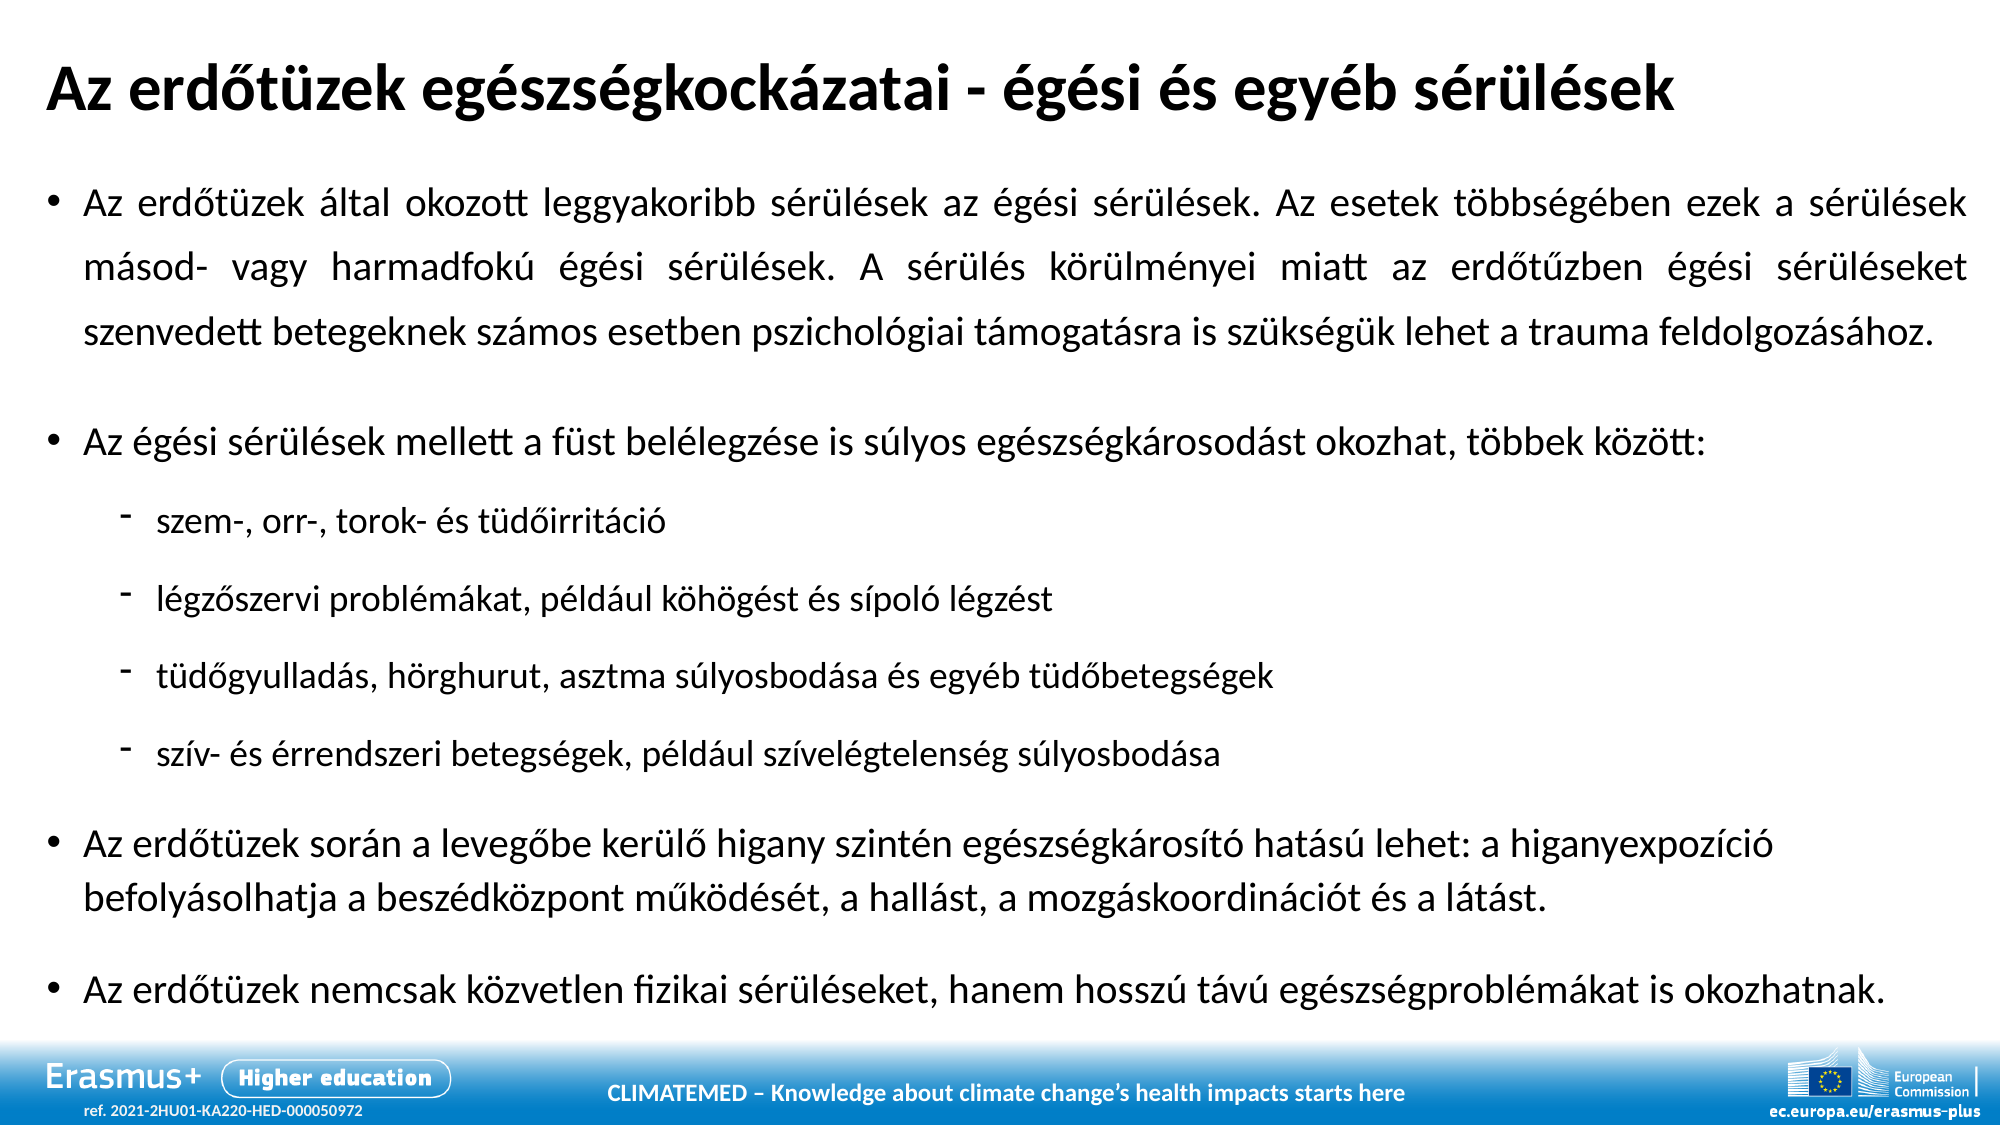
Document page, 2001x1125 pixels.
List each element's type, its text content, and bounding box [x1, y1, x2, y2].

picture [0, 899, 2000, 1125]
list Az erdőtüzek által okozott leggyakoribb sérülések az égési sérülések. Az esetek többségében ezek a sérülések másod- vagy harmadfokú égési sérülések. A sérülés körülményei miatt az erdőtűzben égési sérüléseket szenvedett betegeknek számos esetben pszichológiai támogatásra is szükségük lehet a trauma feldolgozásához. Az égési sérülések mellett a füst belélegzése is súlyos egészségkárosodást okozhat, többek között: szem-, orr-, torok- és tüdőirritáció légzőszervi problémákat, például köhögést és sípoló légzést tüdőgyulladás, hörghurut, asztma súlyosbodása és egyéb tüdőbetegségek szív- és érrendszeri betegségek, például szívelégtelenség súlyosbodása Az erdőtüzek során a levegőbe kerülő higany szintén egészségkárosító hatású lehet: a higanyexpozíció befolyásolhatja a beszédközpont működését, a hallást, a mozgáskoordinációt és a látást. Az erdőtüzek nemcsak közvetlen fizikai sérüléseket, hanem hosszú távú egészségproblémákat is okozhatnak. [31, 153, 1984, 1035]
title Az erdőtüzek egészségkockázatai - égési és egyéb sérülések [31, 25, 2000, 154]
